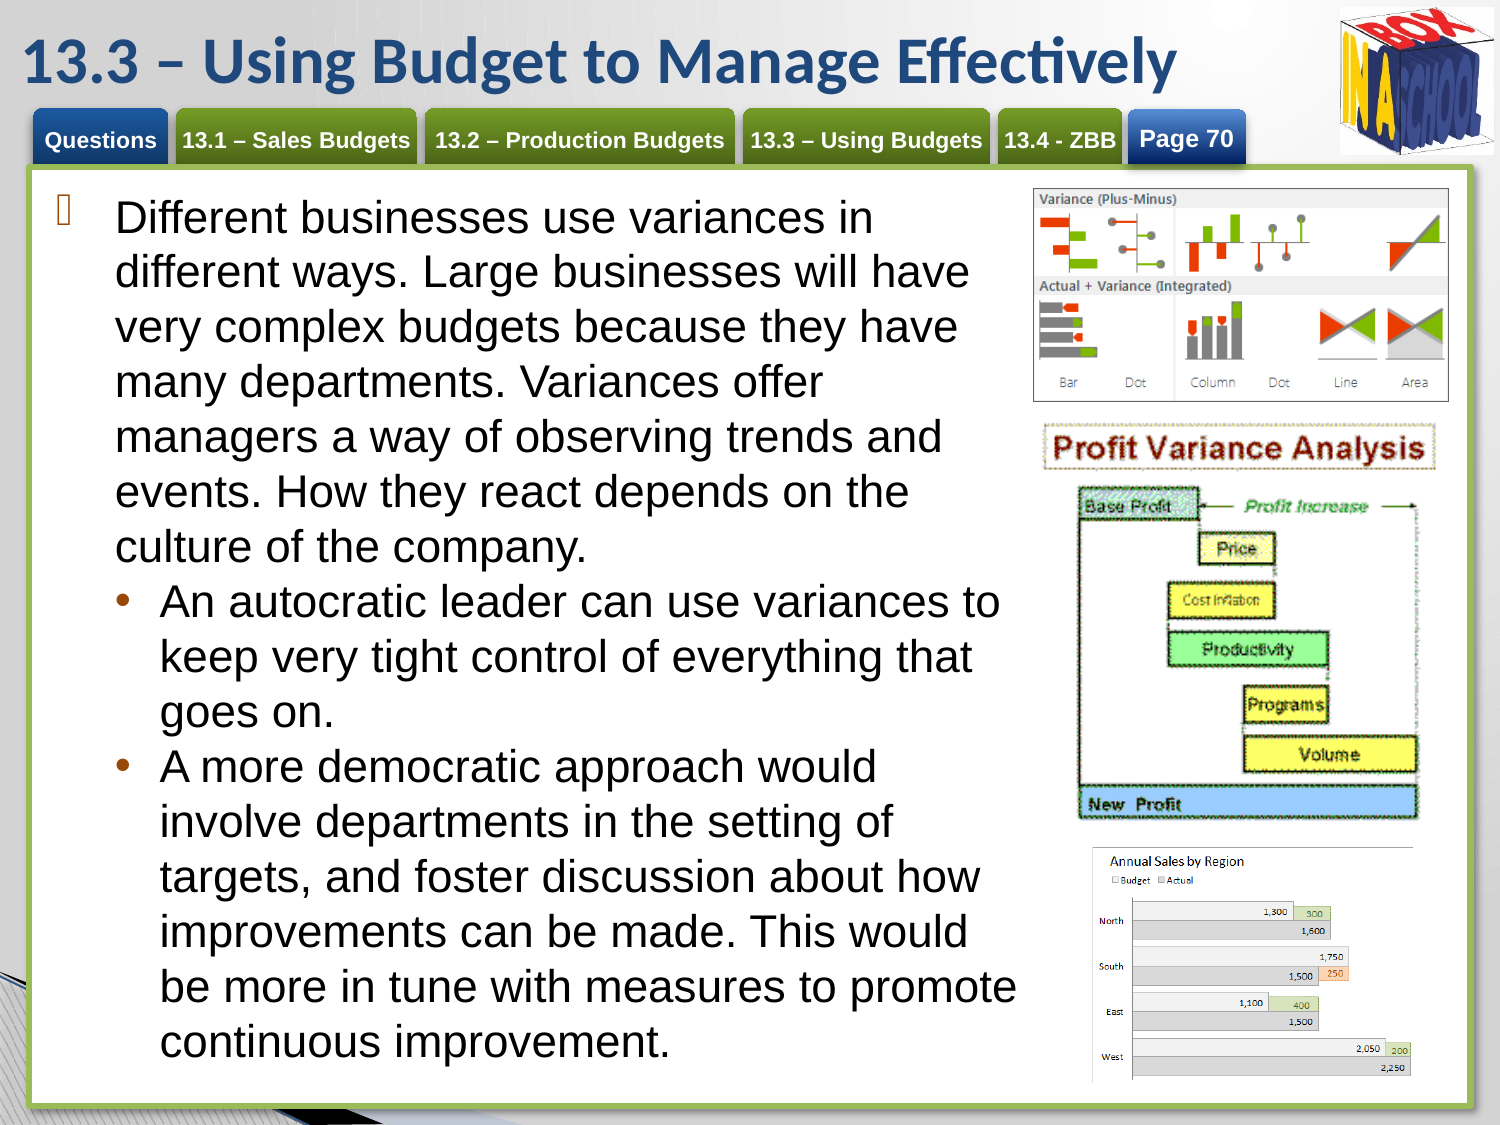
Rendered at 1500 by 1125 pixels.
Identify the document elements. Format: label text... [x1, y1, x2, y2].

picture [1340, 7, 1495, 155]
picture [281, 1114, 303, 1125]
text_box Different businesses use variances in different ways. Large businesses will have very complex budgets because they have many departments. Variances offer managers a way of observing trends and events. How they react depends on the culture of the company. An autocratic leader can use variances to keep very tight control of everything that goes on. A more democratic approach would involve departments in the setting of targets, and foster discussion about how improvements can be made. This would be more in tune with measures to promote continuous improvement. [41, 179, 1034, 1075]
picture [1033, 420, 1449, 830]
picture [1092, 847, 1414, 1084]
text_box Page 70 [1127, 109, 1247, 165]
title 13.3 – Using Budget to Manage Effectively [5, 11, 1270, 102]
picture [1033, 188, 1449, 402]
